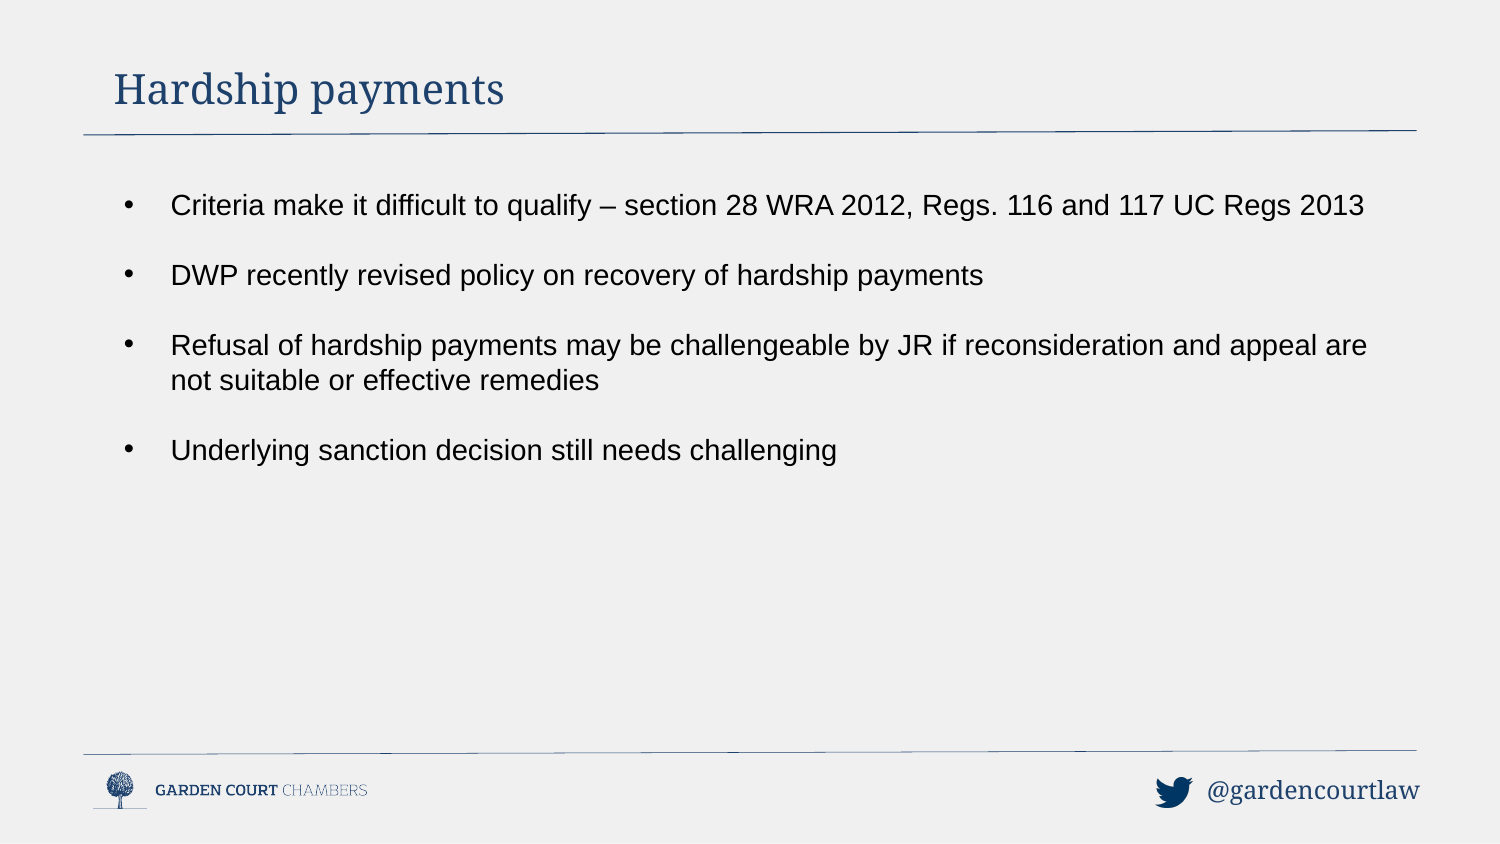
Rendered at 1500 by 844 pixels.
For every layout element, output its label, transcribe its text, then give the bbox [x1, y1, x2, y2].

list Hardship payments [98, 61, 957, 111]
text_box Criteria make it difficult to qualify – section 28 WRA 2012, Regs. 116 and 117 UC Regs 2013 DWP recently revised policy on recovery of hardship payments Refusal of hardship payments may be challengeable by JR if reconsideration and appeal are not suitable or effective remedies Underlying sanction decision still needs challenging [109, 179, 1394, 579]
picture [1155, 777, 1193, 808]
picture [93, 771, 367, 809]
